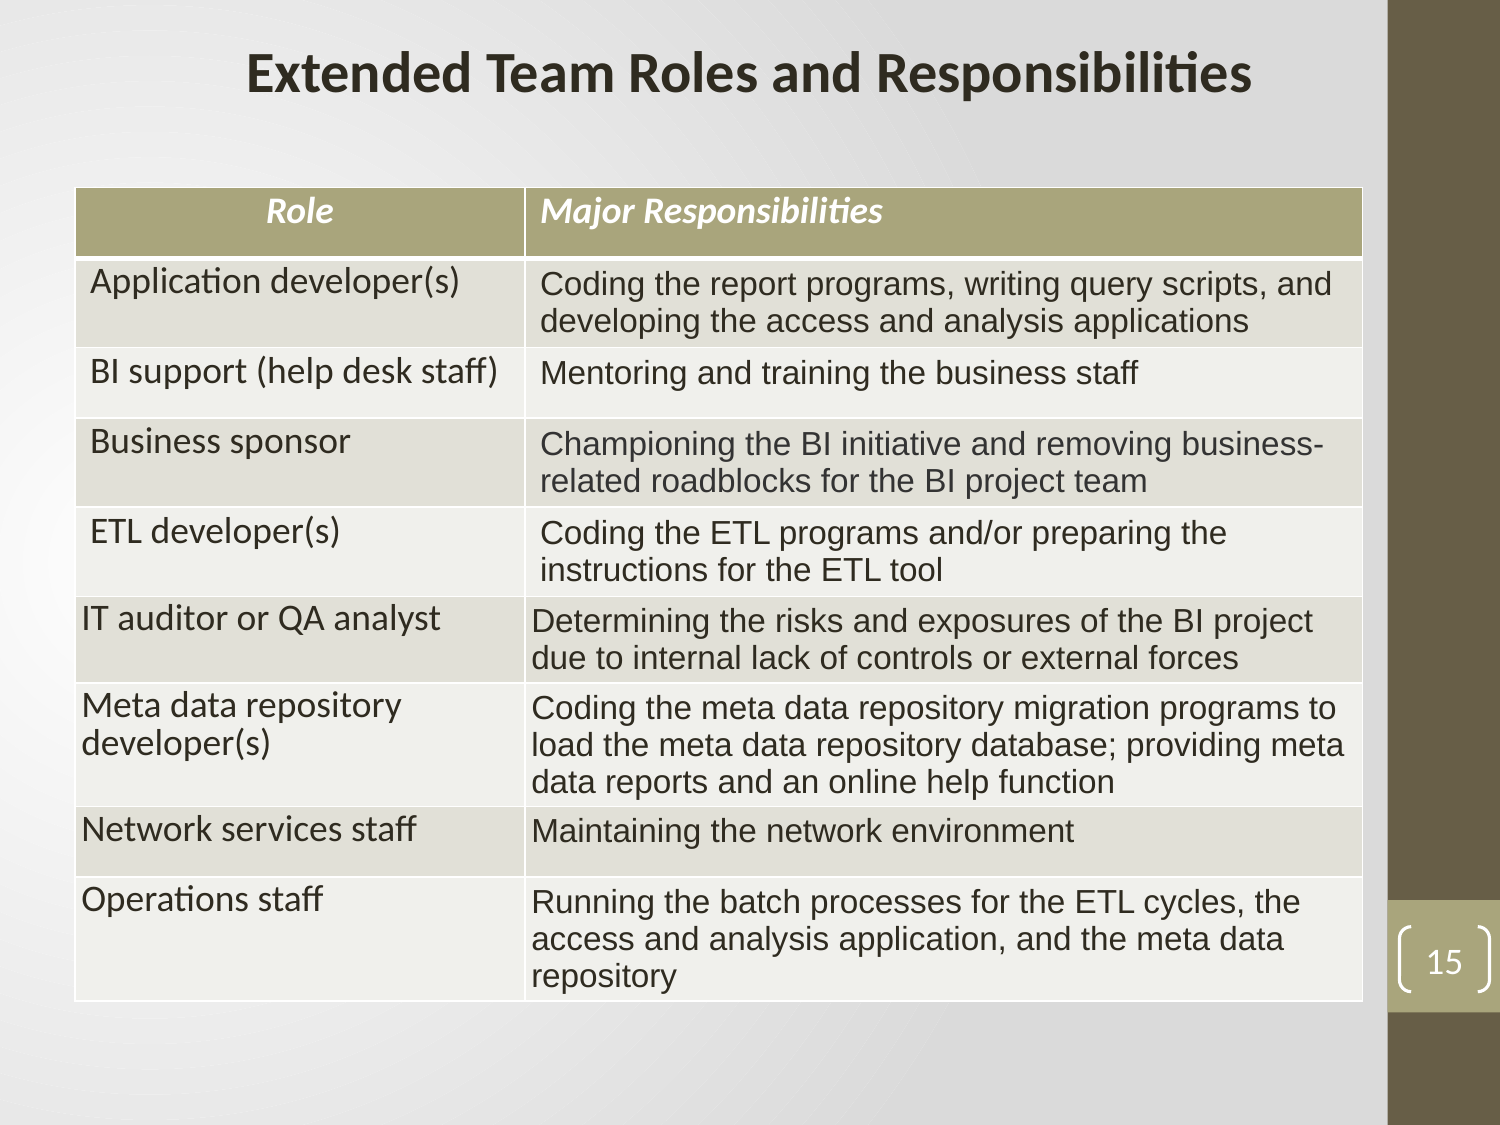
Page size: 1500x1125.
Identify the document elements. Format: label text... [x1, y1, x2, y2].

table_cell Coding the report programs, writing query scripts, and developing the access and analysis applications [526, 261, 1362, 347]
table_cell Coding the ETL programs and/or preparing the instructions for the ETL tool [526, 508, 1362, 596]
table_cell Application developer(s) [76, 261, 524, 347]
table_header Major Responsibilities [526, 188, 1362, 256]
table_cell Running the batch processes for the ETL cycles, the access and analysis application, and the meta data repository [526, 878, 1362, 1000]
table_cell Business sponsor [76, 419, 524, 506]
table_cell IT auditor or QA analyst [76, 597, 524, 682]
table_cell ETL developer(s) [76, 508, 524, 596]
slide_number 15 [1397, 925, 1492, 994]
table_cell Operations staff [76, 878, 524, 1000]
table_cell Determining the risks and exposures of the BI project due to internal lack of controls or external forces [526, 597, 1362, 682]
table_cell Network services staff [76, 807, 524, 876]
table_cell Coding the meta data repository migration programs to load the meta data repository database; providing meta data reports and an online help function [526, 684, 1362, 806]
table_header Role [76, 188, 524, 256]
table_cell Maintaining the network environment [526, 807, 1362, 876]
table_cell Meta data repository developer(s) [76, 684, 524, 806]
table_cell BI support (help desk staff) [76, 348, 524, 417]
text_box Extended Team Roles and Responsibilities [231, 26, 1268, 112]
table_cell Mentoring and training the business staff [526, 348, 1362, 417]
table_cell Championing the BI initiative and removing business-related roadblocks for the BI project team [526, 419, 1362, 506]
